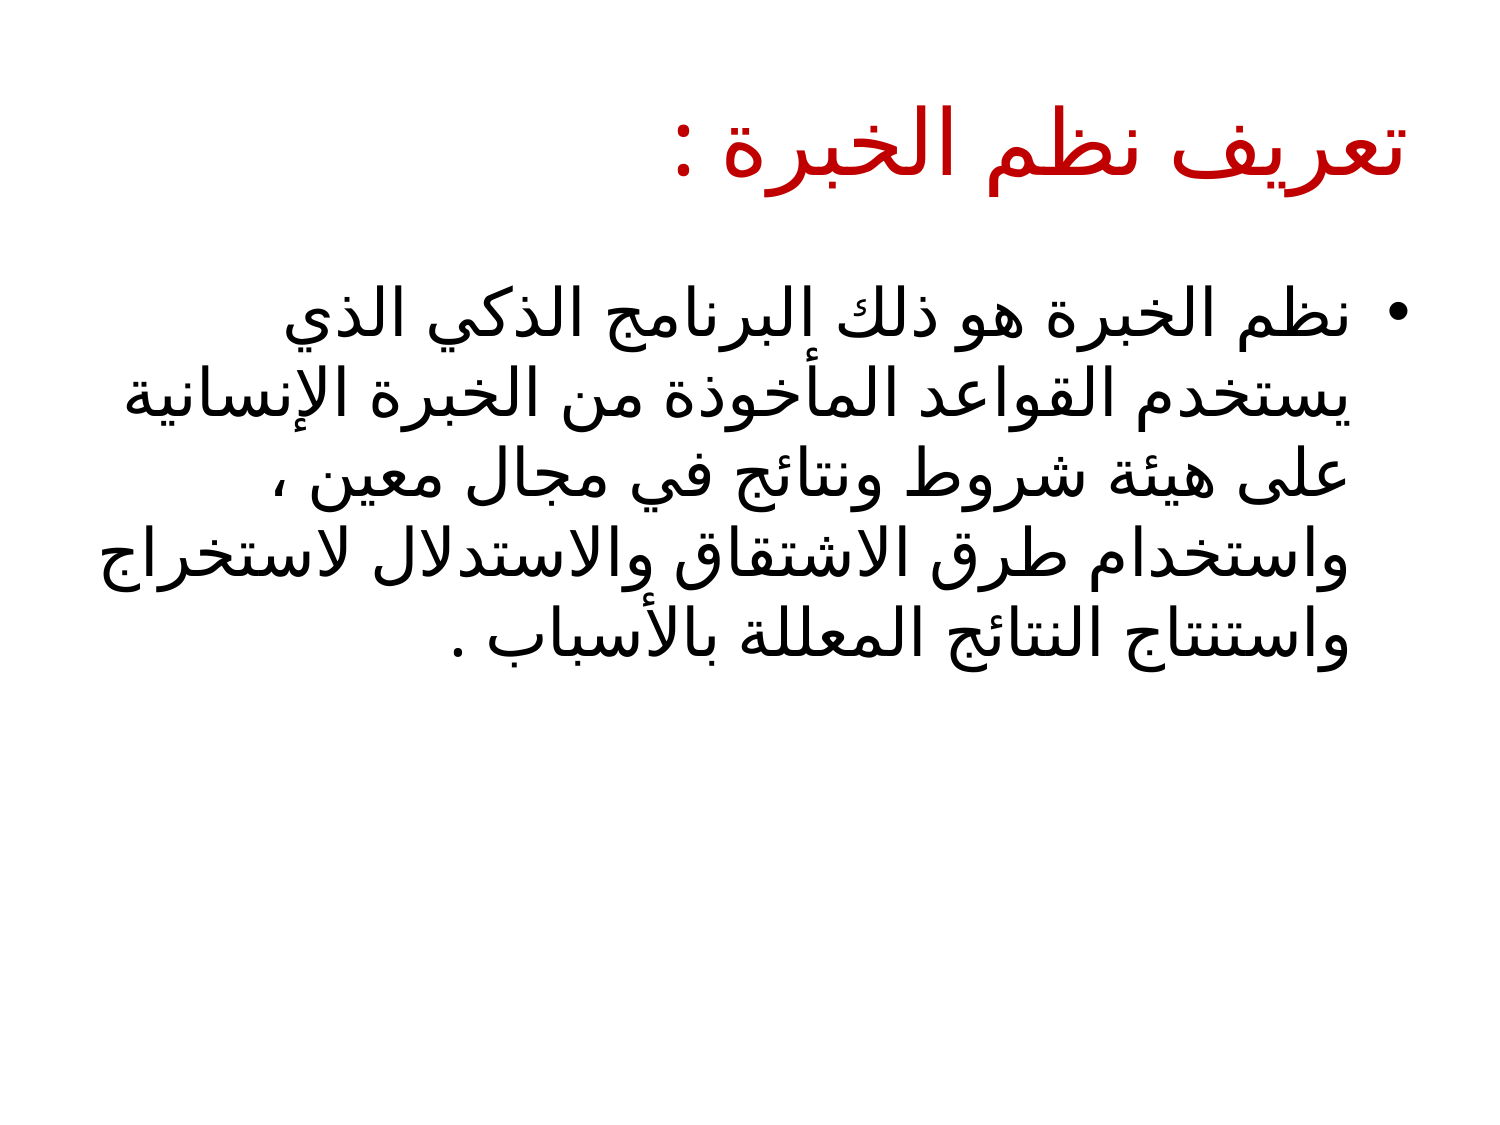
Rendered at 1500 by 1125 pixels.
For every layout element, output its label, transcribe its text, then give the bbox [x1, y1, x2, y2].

list نظم الخبرة هو ذلك البرنامج الذكي الذي يستخدم القواعد المأخوذة من الخبرة الإنسانية على هيئة شروط ونتائج في مجال معين ، واستخدام طرق الاشتقاق والاستدلال لاستخراج واستنتاج النتائج المعللة بالأسباب . [75, 262, 1425, 1005]
title تعريف نظم الخبرة : [75, 45, 1425, 233]
